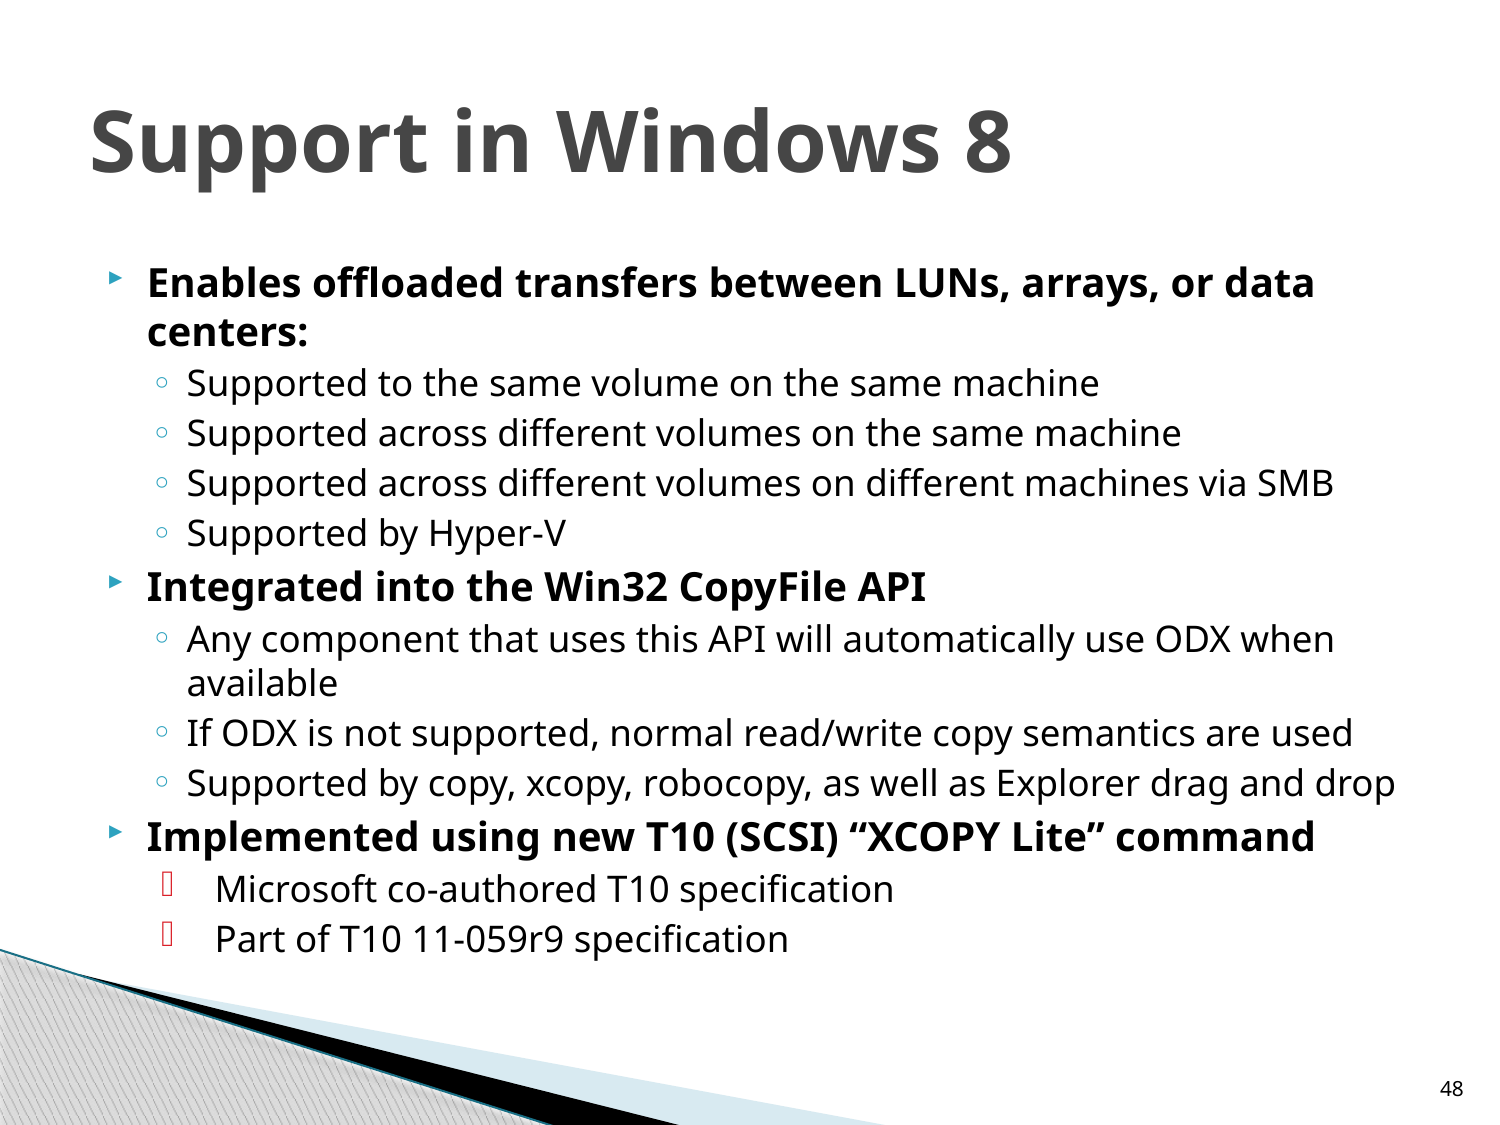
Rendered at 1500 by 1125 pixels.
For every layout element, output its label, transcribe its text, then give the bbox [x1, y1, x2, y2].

list Enables offloaded transfers between LUNs, arrays, or data centers: Supported to the same volume on the same machine Supported across different volumes on the same machine Supported across different volumes on different machines via SMB Supported by Hyper-V Integrated into the Win32 CopyFile API Any component that uses this API will automatically use ODX when available If ODX is not supported, normal read/write copy semantics are used Supported by copy, xcopy, robocopy, as well as Explorer drag and drop Implemented using new T10 (SCSI) “XCOPY Lite” command Microsoft co-authored T10 specification Part of T10 11-059r9 specification [75, 249, 1425, 1013]
title Support in Windows 8 [75, 45, 1425, 233]
slide_number 48 [1418, 1051, 1479, 1112]
